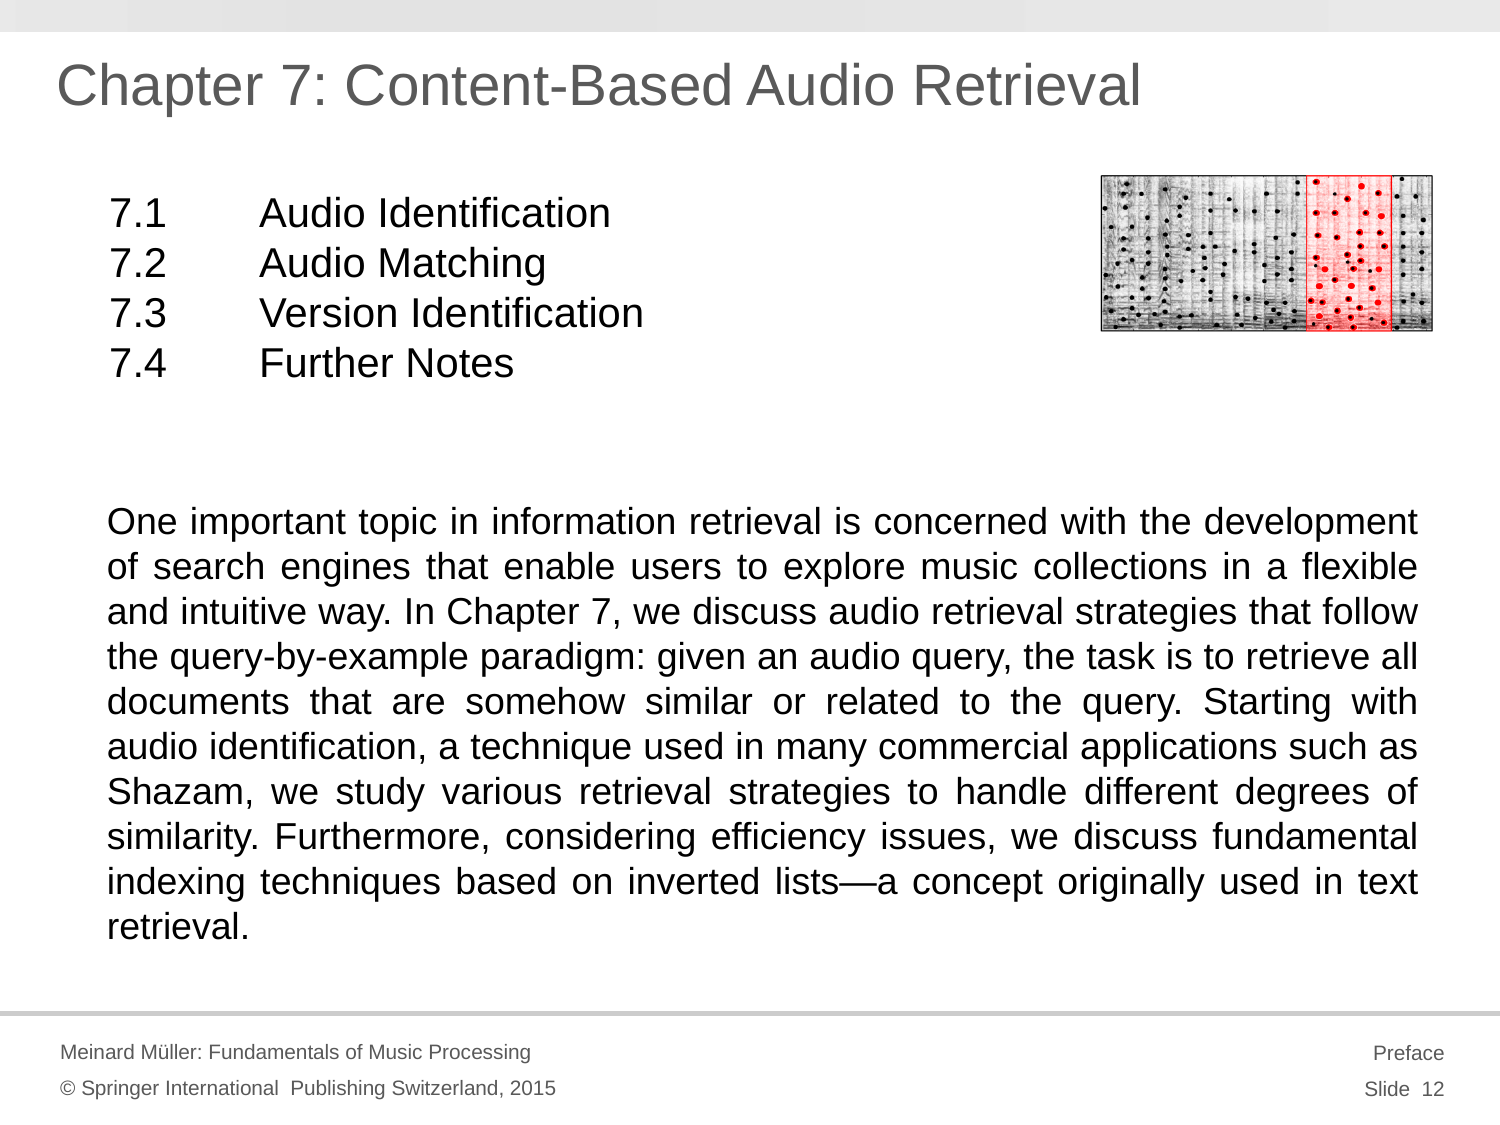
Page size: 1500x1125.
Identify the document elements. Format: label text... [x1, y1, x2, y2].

picture [1099, 173, 1434, 332]
text_box One important topic in information retrieval is concerned with the development of search engines that enable users to explore music collections in a flexible and intuitive way. In Chapter 7, we discuss audio retrieval strategies that follow the query-by-example paradigm: given an audio query, the task is to retrieve all documents that are somehow similar or related to the query. Starting with audio identification, a technique used in many commercial applications such as Shazam, we study various retrieval strategies to handle different degrees of similarity. Furthermore, considering efficiency issues, we discuss fundamental indexing techniques based on inverted lists—a concept originally used in text retrieval. [92, 489, 1434, 955]
title Chapter 7: Content-Based Audio Retrieval [40, 39, 1448, 133]
text_box 7.1 Audio Identification 7.2 Audio Matching 7.3 Version Identification 7.4 Further Notes [94, 178, 660, 394]
picture [0, 0, 1500, 32]
